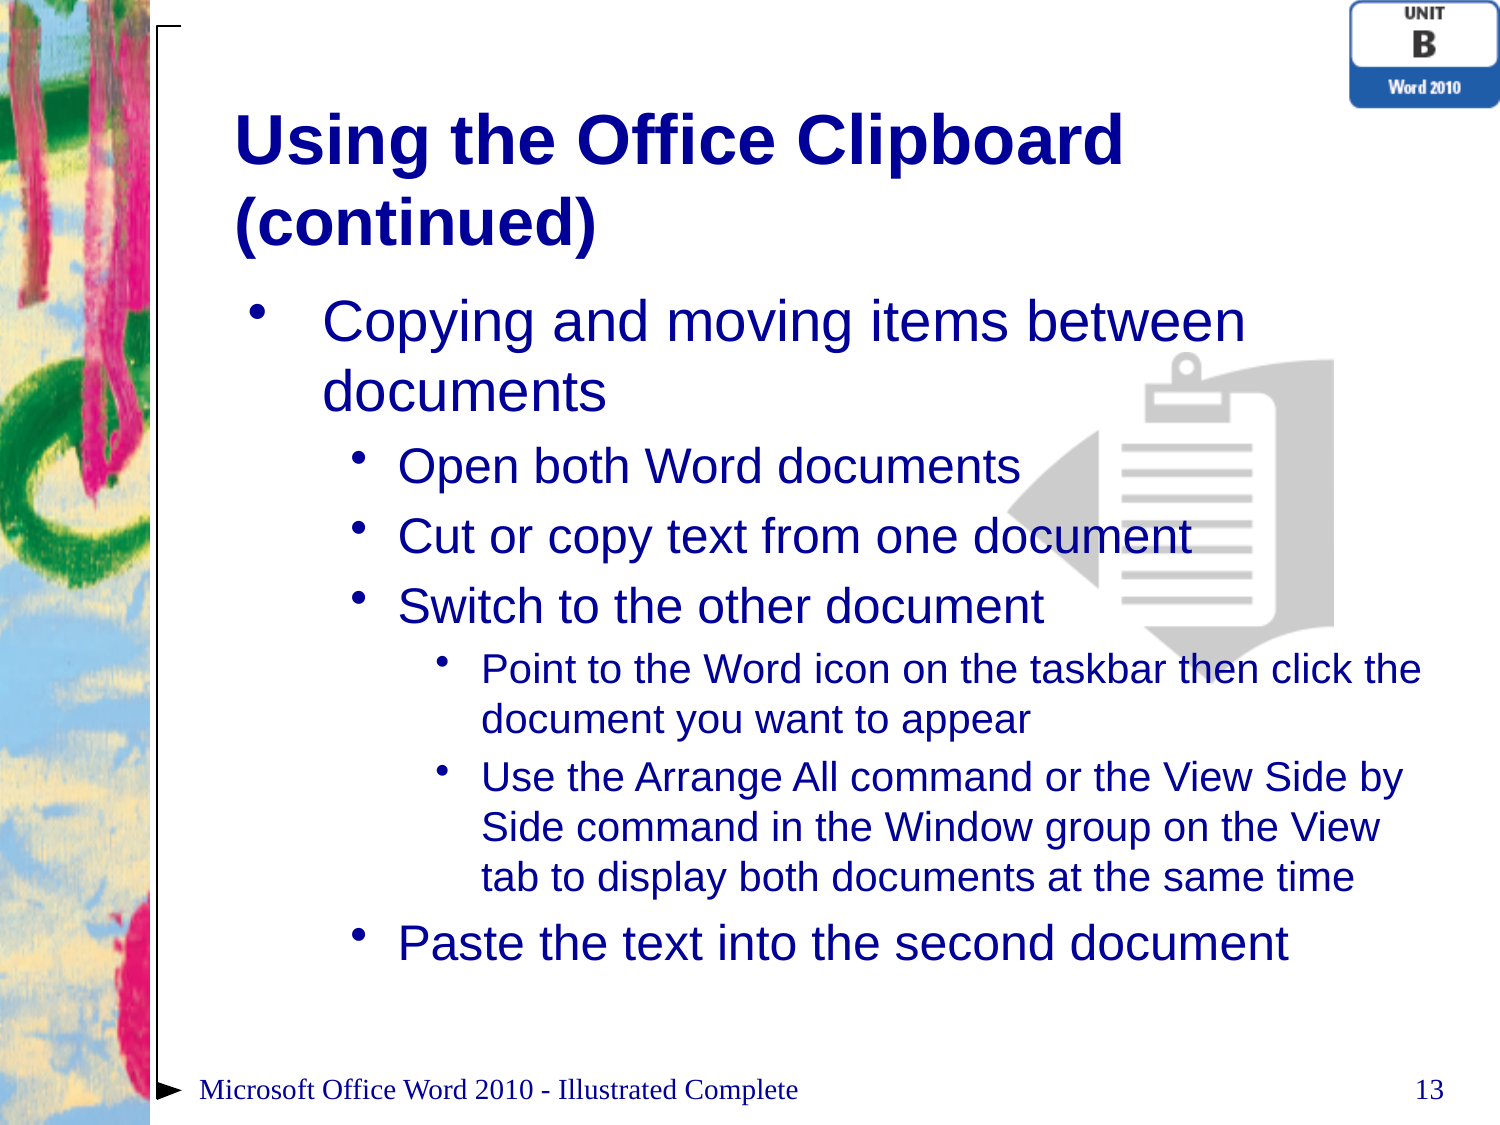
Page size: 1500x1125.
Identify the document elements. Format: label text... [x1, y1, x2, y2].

slide_number 13 [1356, 1062, 1460, 1105]
picture [1006, 351, 1334, 685]
title Using the Office Clipboard (continued) [218, 113, 1359, 240]
picture [1348, 0, 1500, 110]
footer Microsoft Office Word 2010 - Illustrated Complete [183, 1062, 1147, 1125]
list Copying and moving items between documents Open both Word documents Cut or copy text from one document Switch to the other document Point to the Word icon on the taskbar then click the document you want to appear Use the Arrange All command or the View Side by Side command in the Window group on the View tab to display both documents at the same time Paste the text into the second document [232, 275, 1447, 1014]
picture [0, 0, 150, 1125]
